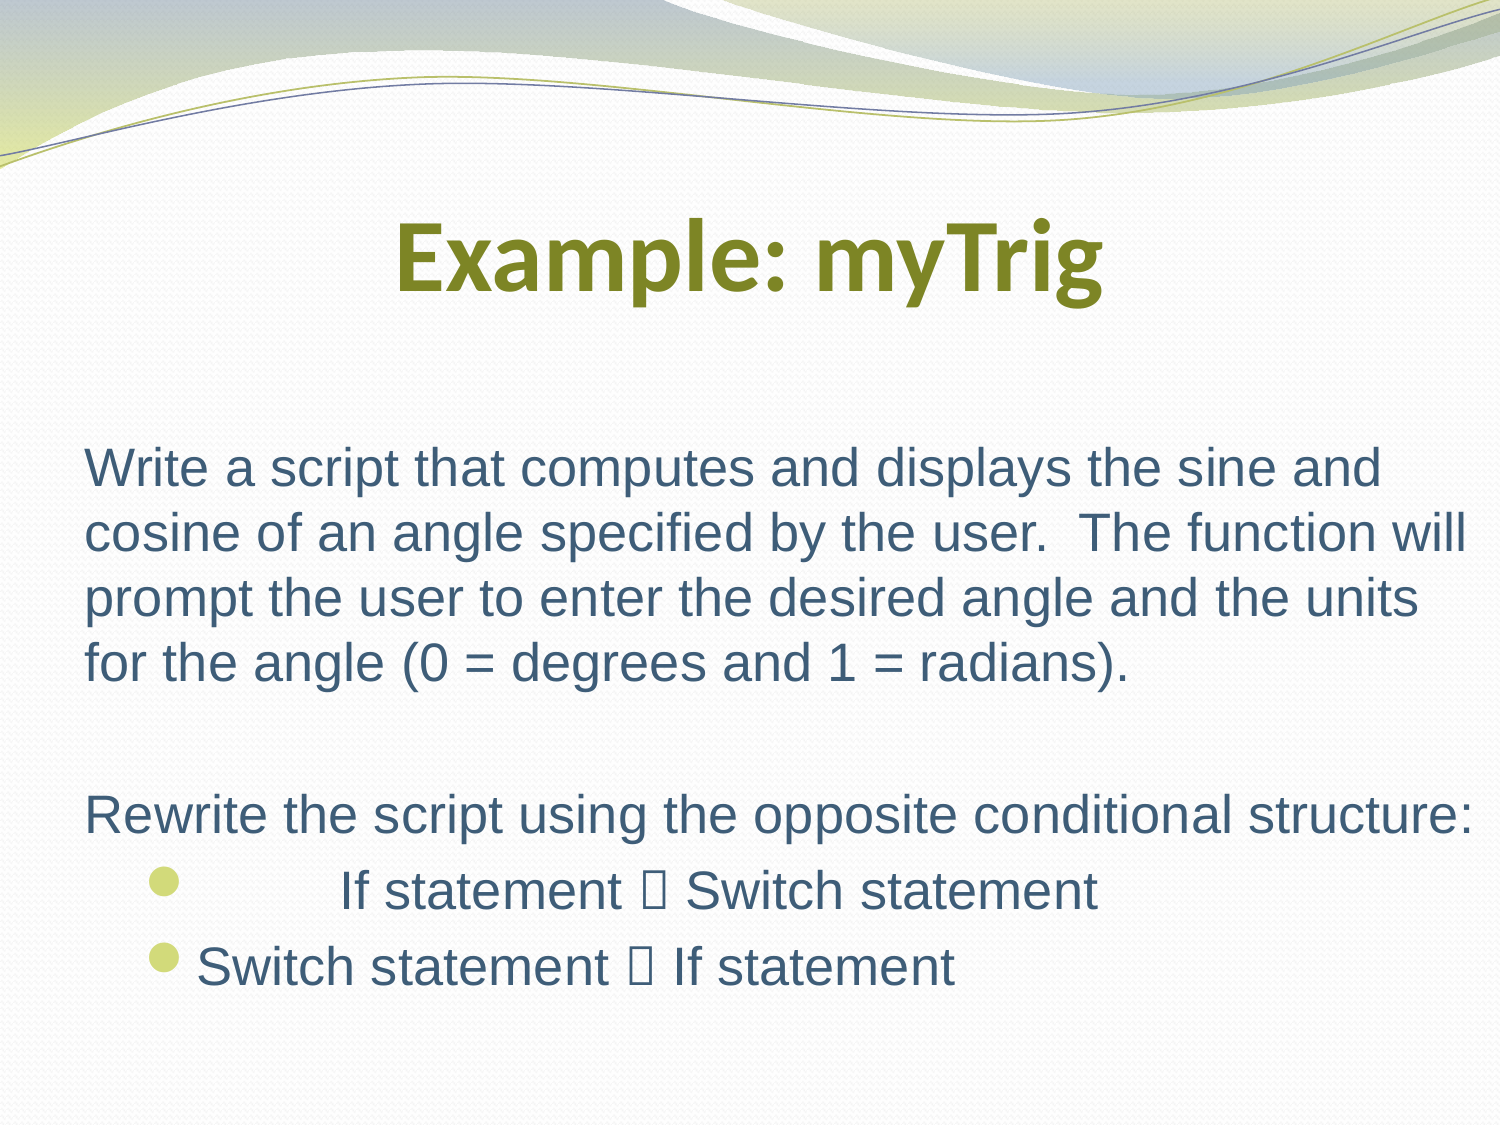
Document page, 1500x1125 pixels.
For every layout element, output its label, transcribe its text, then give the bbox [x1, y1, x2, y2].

title Example: myTrig [75, 125, 1425, 313]
list Write a script that computes and displays the sine and cosine of an angle specified by the user. The function will prompt the user to enter the desired angle and the units for the angle (0 = degrees and 1 = radians). Rewrite the script using the opposite conditional structure: If statement  Switch statement Switch statement  If statement [24, 425, 1500, 1025]
